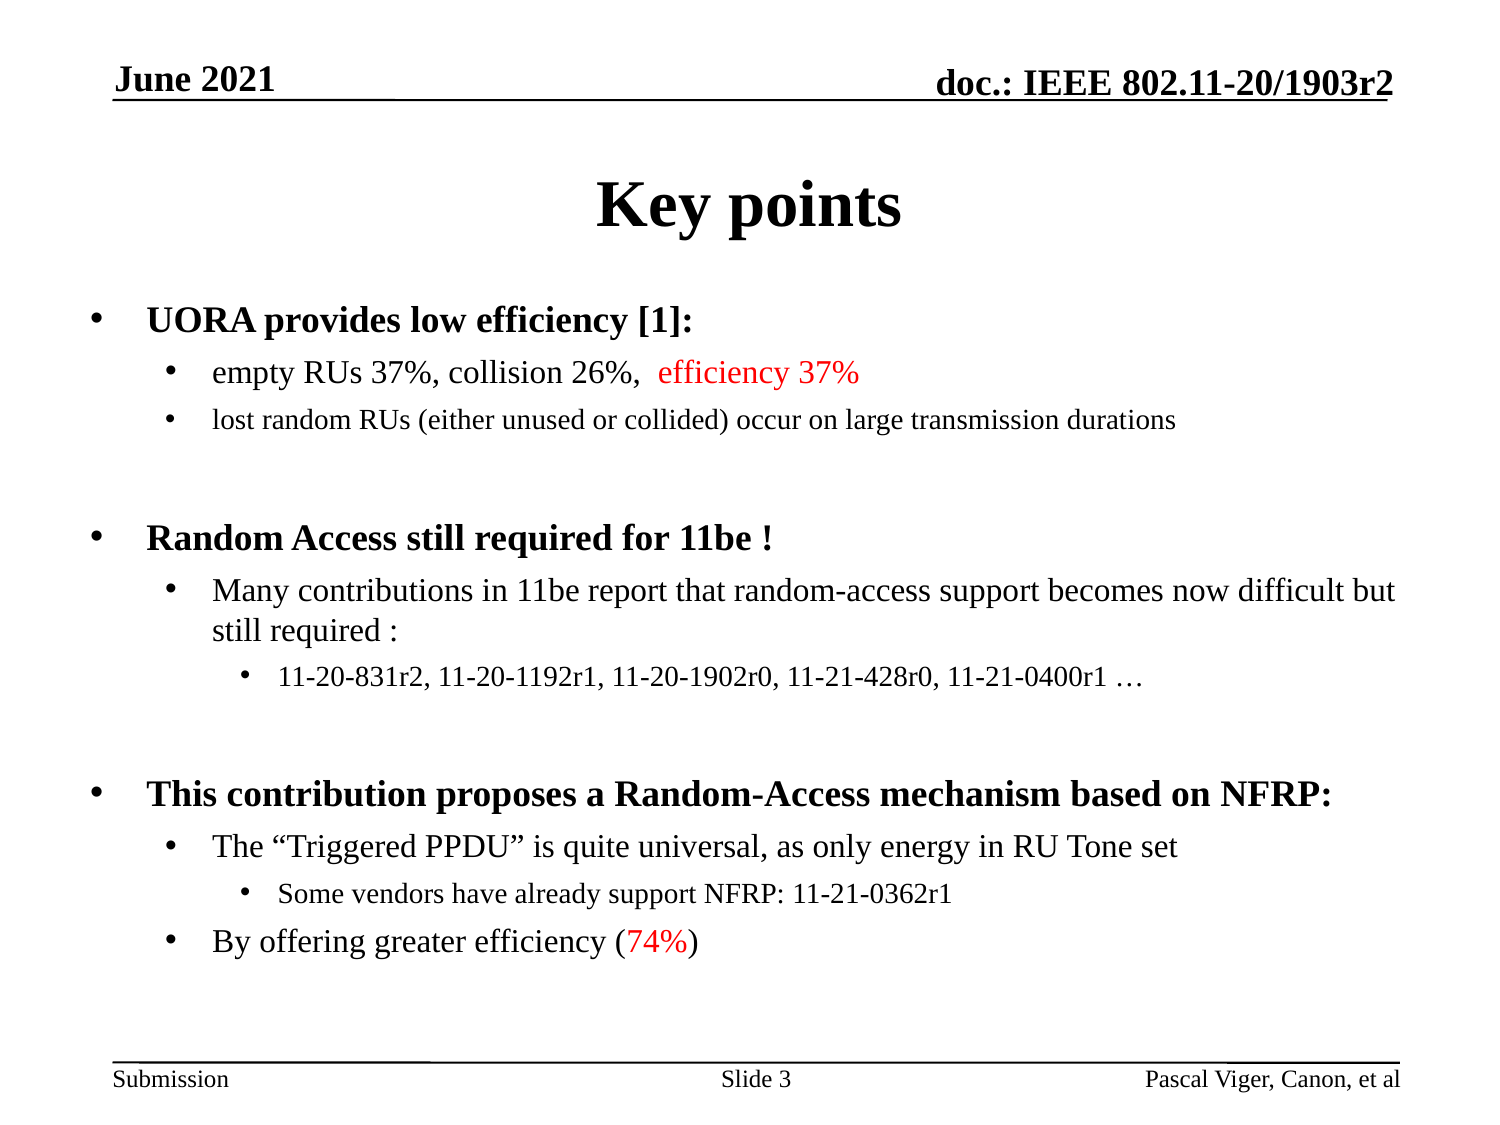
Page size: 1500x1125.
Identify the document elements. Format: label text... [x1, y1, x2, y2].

title Key points [112, 112, 1388, 287]
footer Pascal Viger, Canon, et al [878, 1061, 1402, 1093]
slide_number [114, 54, 423, 100]
slide_number Slide 3 [712, 1061, 800, 1123]
list UORA provides low efficiency [1]: empty RUs 37%, collision 26%, efficiency 37% lost random RUs (either unused or collided) occur on large transmission durations Random Access still required for 11be ! Many contributions in 11be report that random-access support becomes now difficult but still required : 11-20-831r2, 11-20-1192r1, 11-20-1902r0, 11-21-428r0, 11-21-0400r1 … This contribution proposes a Random-Access mechanism based on NFRP: The “Triggered PPDU” is quite universal, as only energy in RU Tone set Some vendors have already support NFRP: 11-21-0362r1 By offering greater efficiency (74%) [74, 287, 1438, 963]
